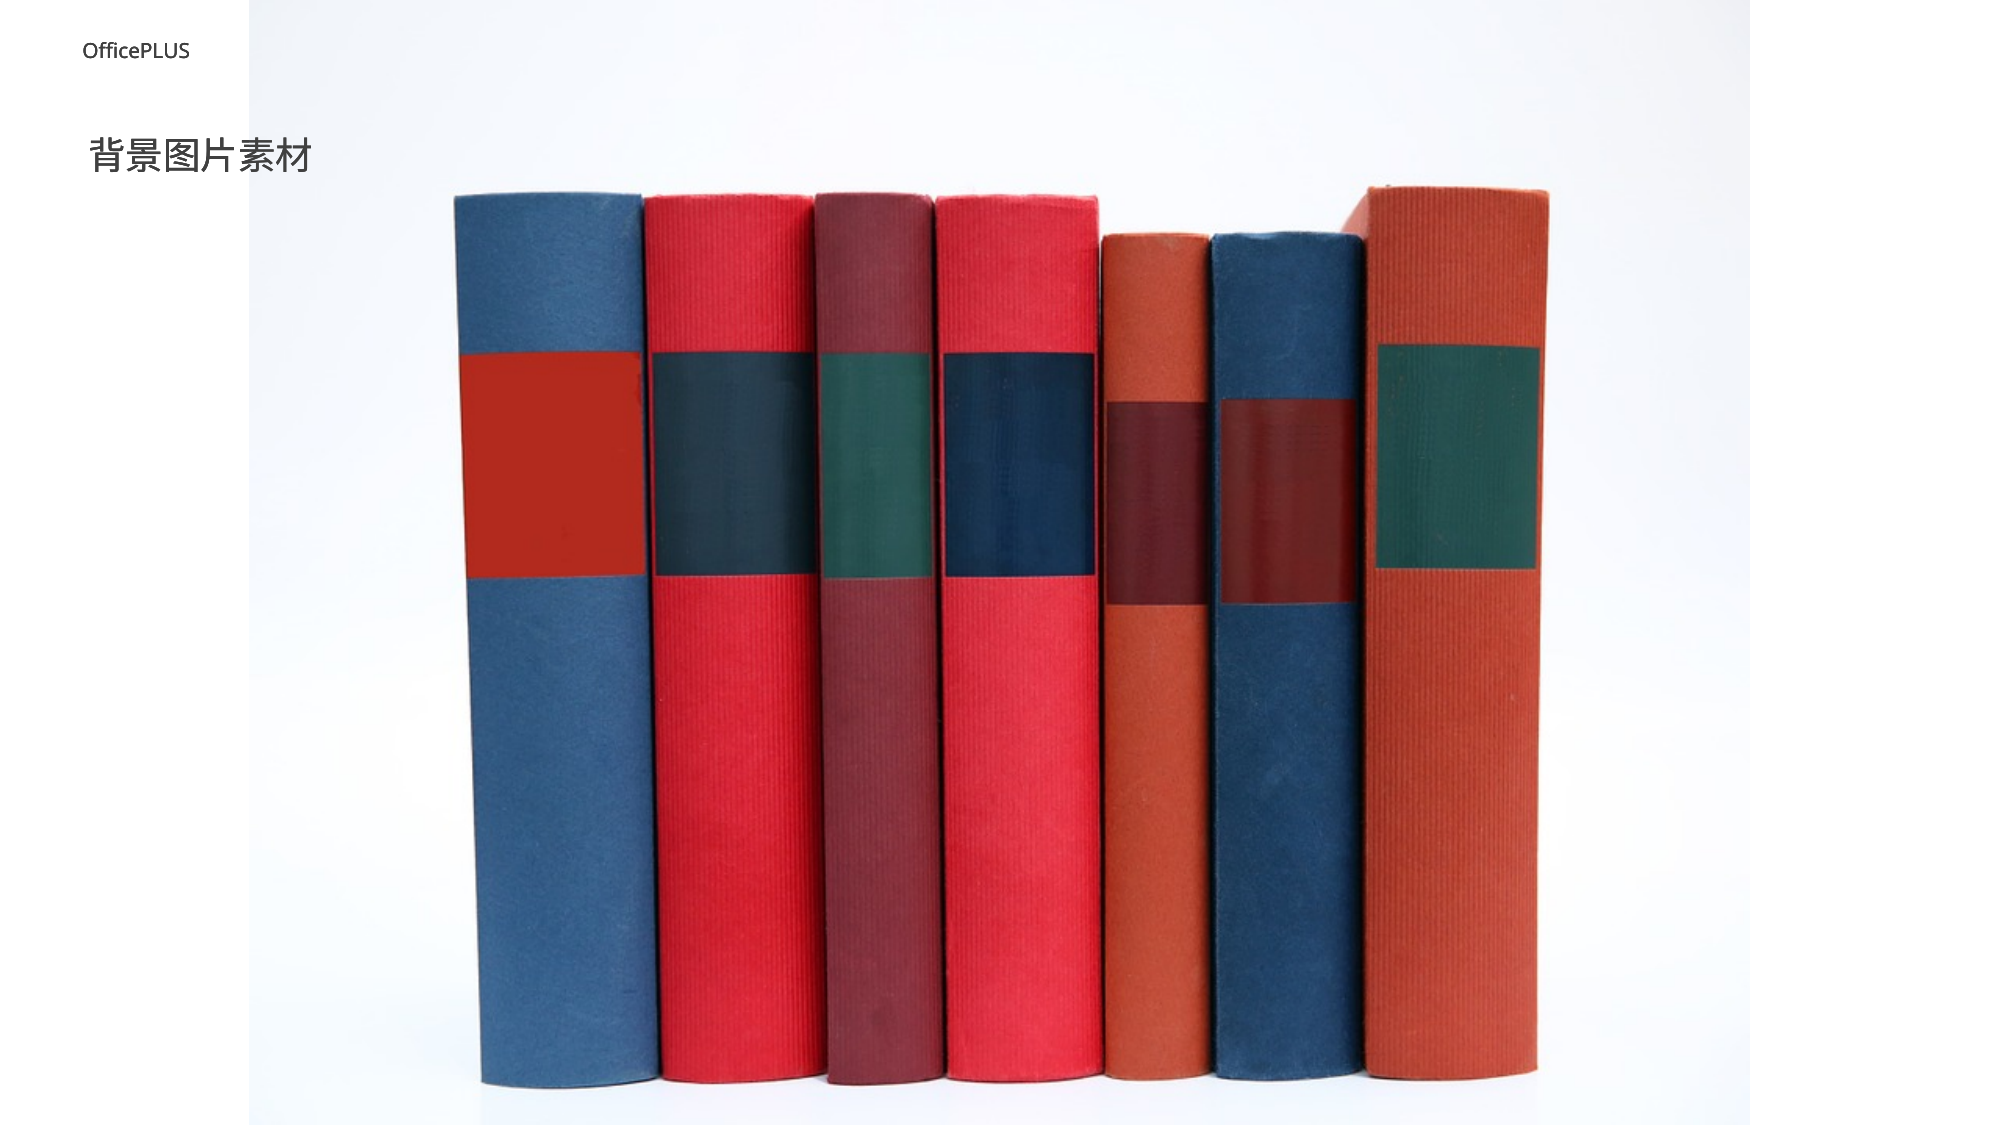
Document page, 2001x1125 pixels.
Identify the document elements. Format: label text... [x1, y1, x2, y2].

text_box OfficePLUS [67, 29, 205, 70]
picture [249, 0, 1750, 1125]
text_box 背景图片素材 [73, 124, 249, 185]
